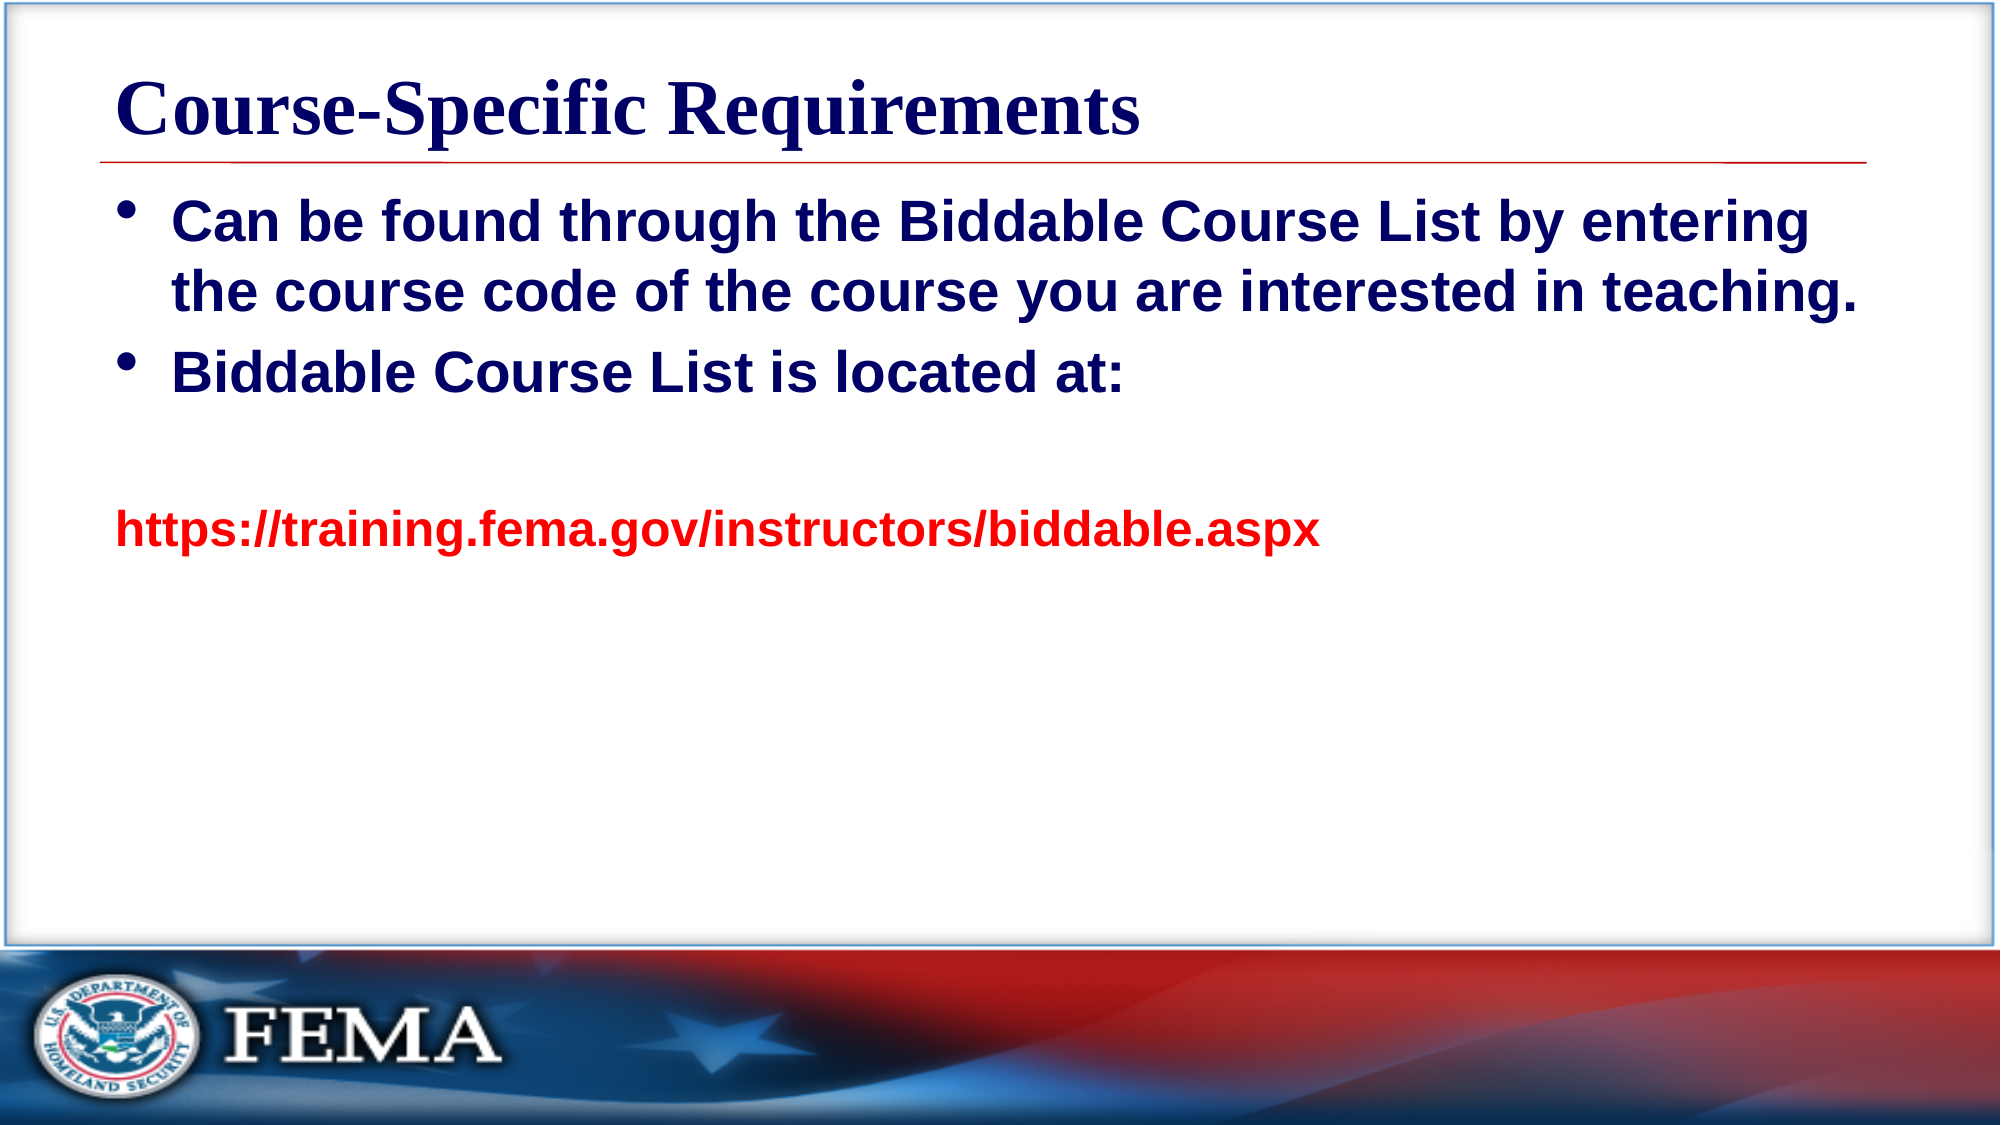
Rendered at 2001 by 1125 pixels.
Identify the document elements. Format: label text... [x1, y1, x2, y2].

list Can be found through the Biddable Course List by entering the course code of the course you are interested in teaching. Biddable Course List is located at: https://training.fema.gov/instructors/biddable.aspx [99, 175, 1901, 938]
picture [0, 0, 2000, 1125]
title Course-Specific Requirements [99, 49, 1901, 156]
